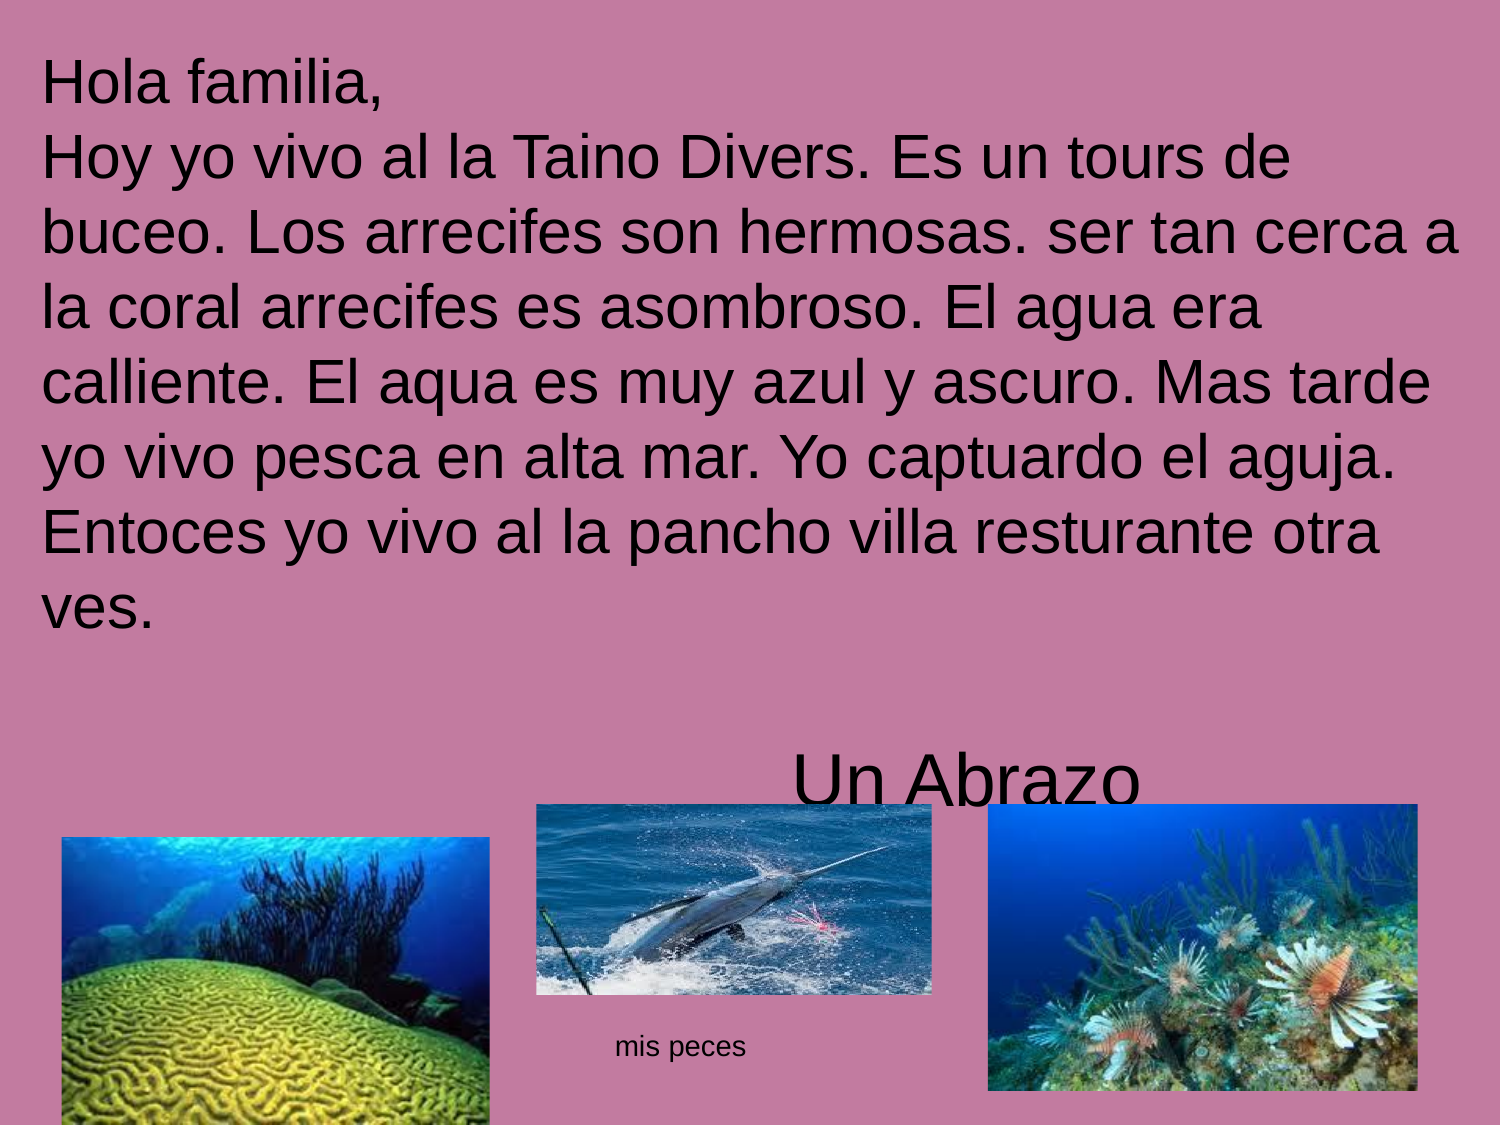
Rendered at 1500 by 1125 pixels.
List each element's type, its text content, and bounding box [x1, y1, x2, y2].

text_box [987, 804, 1418, 1091]
text_box [536, 804, 932, 995]
text_box Hola familia, Hoy yo vivo al la Taino Divers. Es un tours de buceo. Los arrecifes son hermosas. ser tan cerca a la coral arrecifes es asombroso. El agua era calliente. El aqua es muy azul y ascuro. Mas tarde yo vivo pesca en alta mar. Yo captuardo el aguja. Entoces yo vivo al la pancho villa resturante otra ves. Un Abrazo Nick [26, 26, 1481, 1125]
text_box [61, 837, 490, 1125]
text_box mis peces [599, 1012, 786, 1078]
